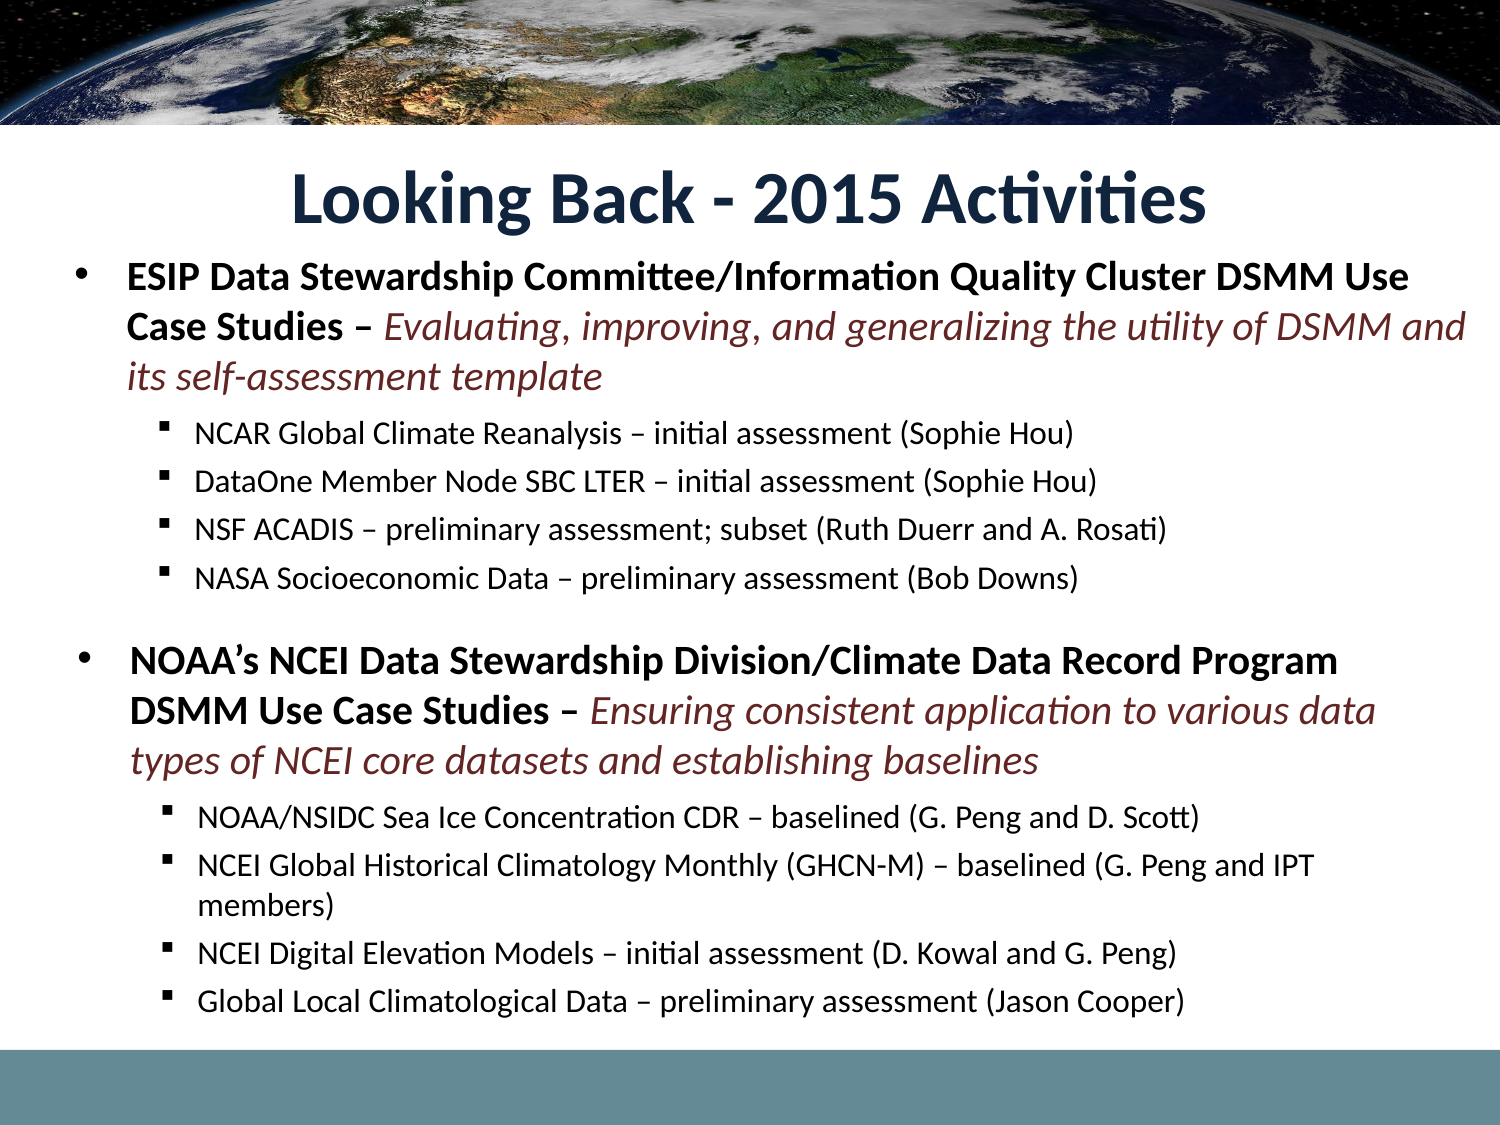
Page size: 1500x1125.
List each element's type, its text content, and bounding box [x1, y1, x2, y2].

text_box ESIP Data Stewardship Committee/Information Quality Cluster DSMM Use Case Studies – Evaluating, improving, and generalizing the utility of DSMM and its self-assessment template NCAR Global Climate Reanalysis – initial assessment (Sophie Hou) DataOne Member Node SBC LTER – initial assessment (Sophie Hou) NSF ACADIS – preliminary assessment; subset (Ruth Duerr and A. Rosati) NASA Socioeconomic Data – preliminary assessment (Bob Downs) [59, 241, 1500, 604]
picture [0, 0, 1500, 126]
text_box [0, 1049, 1500, 1125]
text_box Looking Back - 2015 Activities [0, 137, 1500, 250]
text_box NOAA’s NCEI Data Stewardship Division/Climate Data Record Program DSMM Use Case Studies – Ensuring consistent application to various data types of NCEI core datasets and establishing baselines NOAA/NSIDC Sea Ice Concentration CDR – baselined (G. Peng and D. Scott) NCEI Global Historical Climatology Monthly (GHCN-M) – baselined (G. Peng and IPT members) NCEI Digital Elevation Models – initial assessment (D. Kowal and G. Peng) Global Local Climatological Data – preliminary assessment (Jason Cooper) [62, 624, 1450, 1028]
